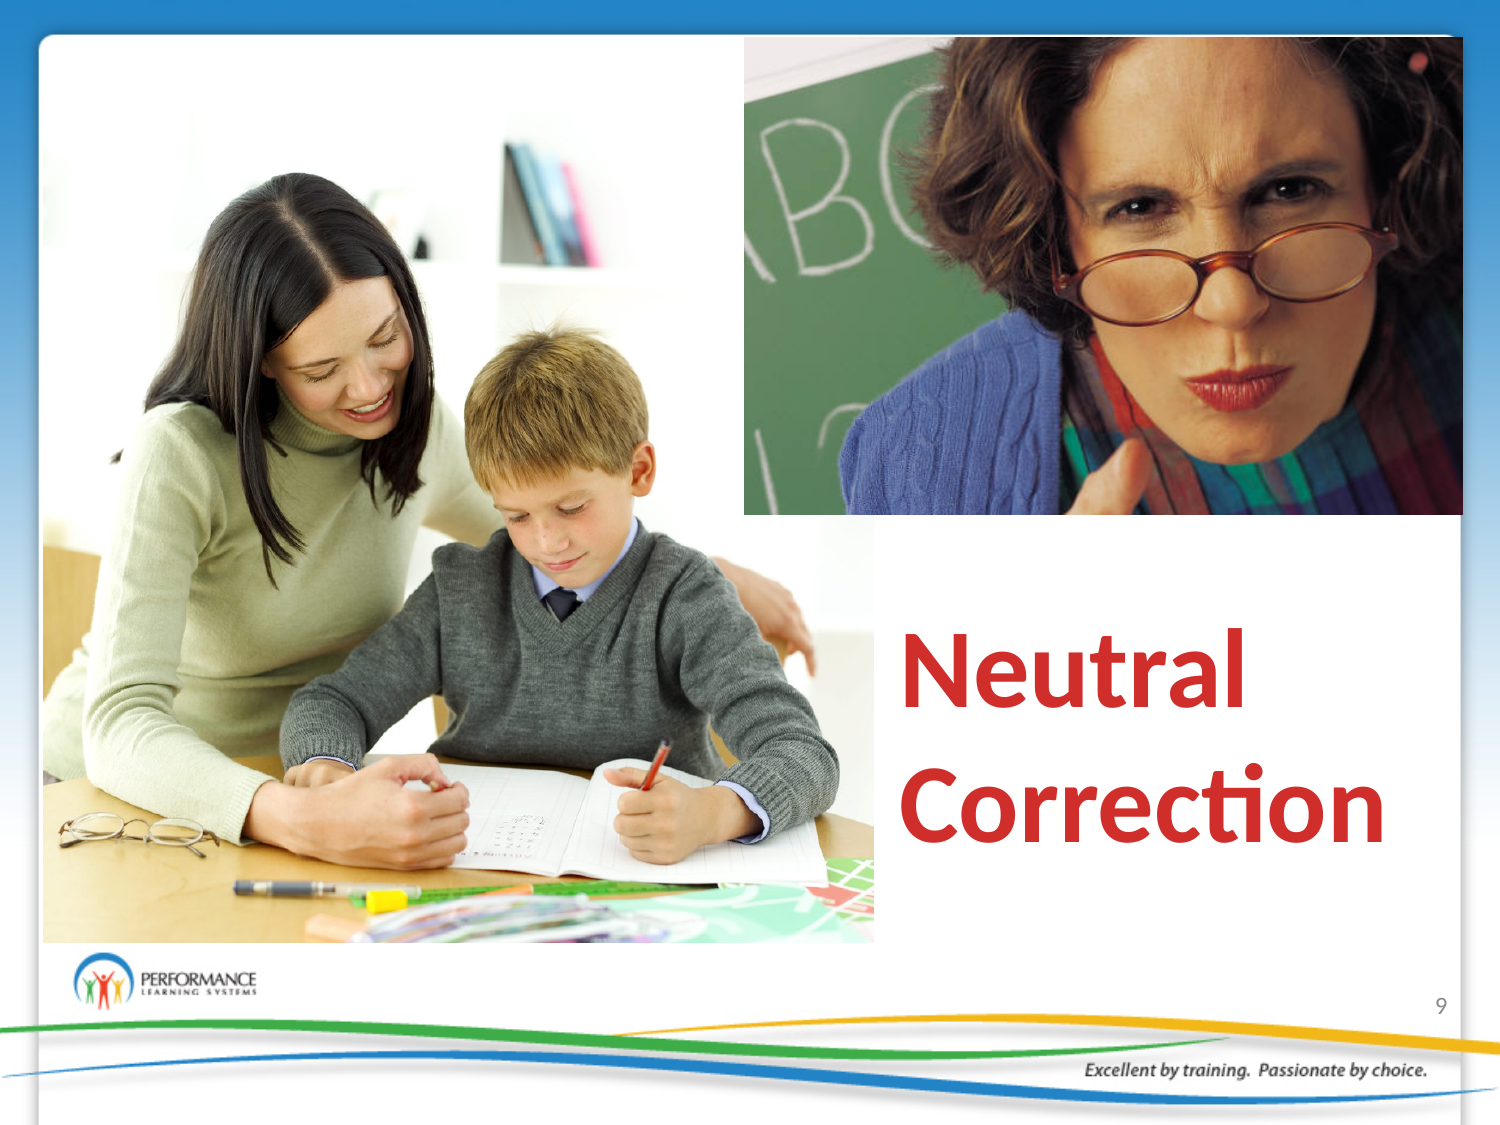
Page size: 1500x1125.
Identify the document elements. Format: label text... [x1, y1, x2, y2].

slide_number 9 [1299, 975, 1463, 1035]
picture [0, 0, 1500, 1125]
text_box Neutral Correction [884, 587, 1463, 873]
